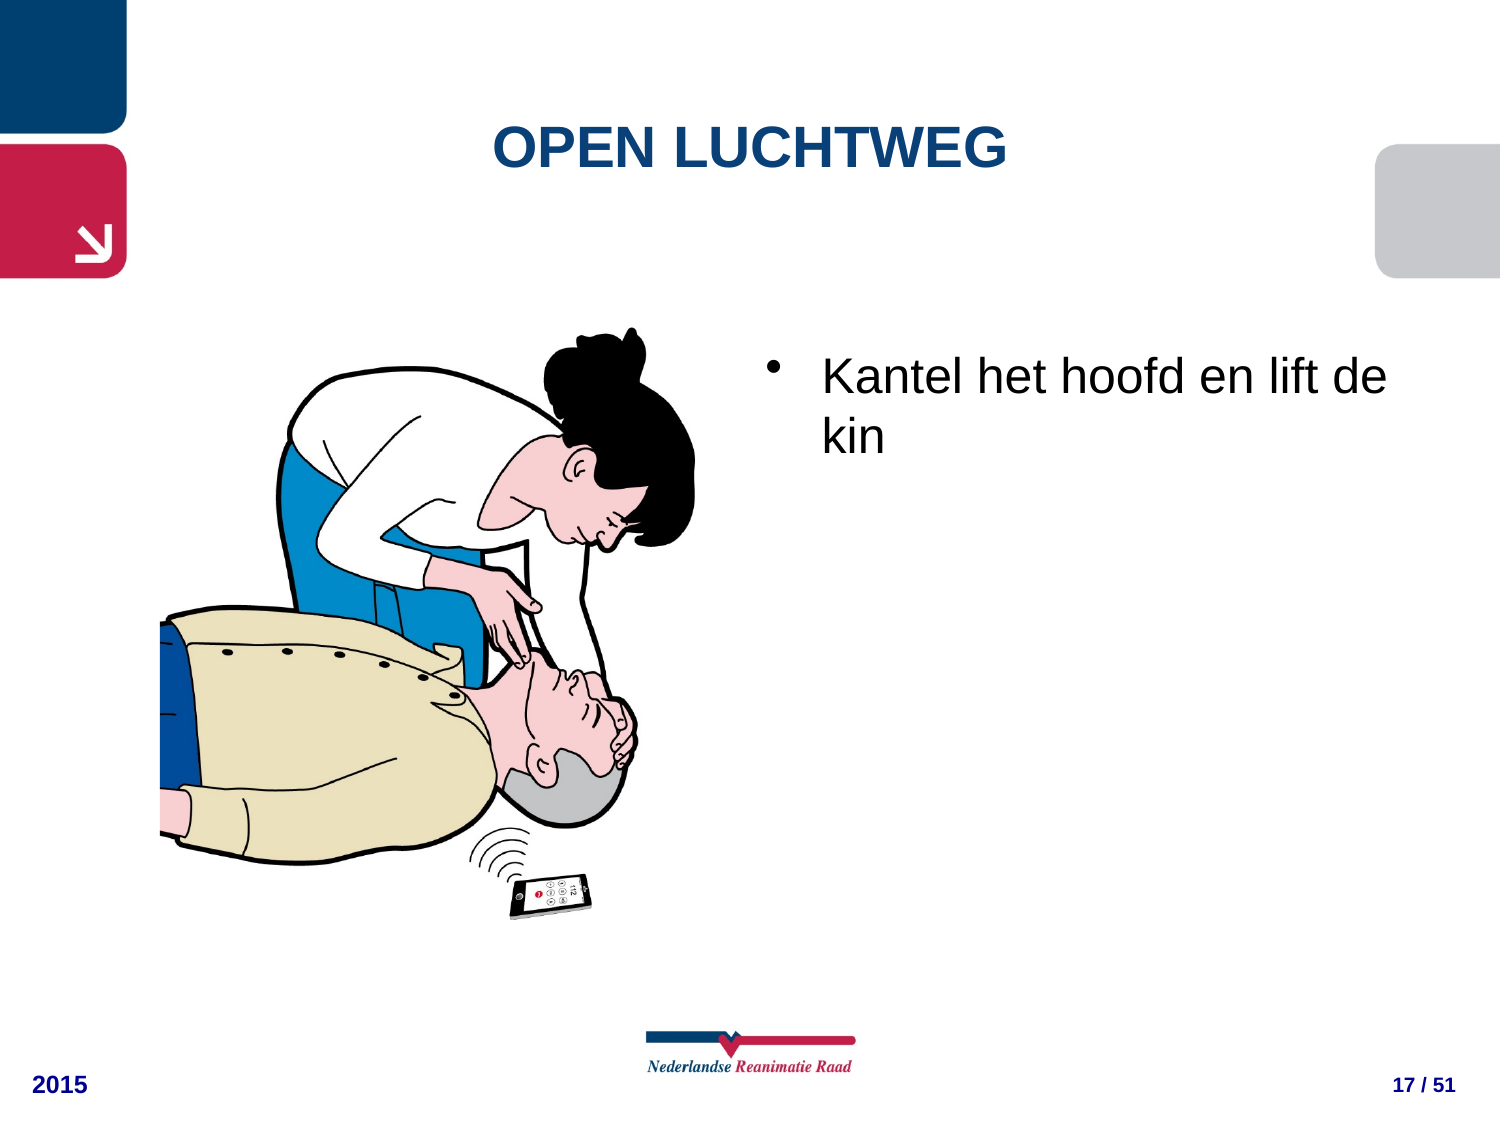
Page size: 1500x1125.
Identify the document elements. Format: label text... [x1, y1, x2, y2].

list Kantel het hoofd en lift de kin [750, 335, 1456, 526]
text_box OPEN LUCHTWEG [33, 101, 1468, 177]
picture [0, 0, 1500, 1125]
